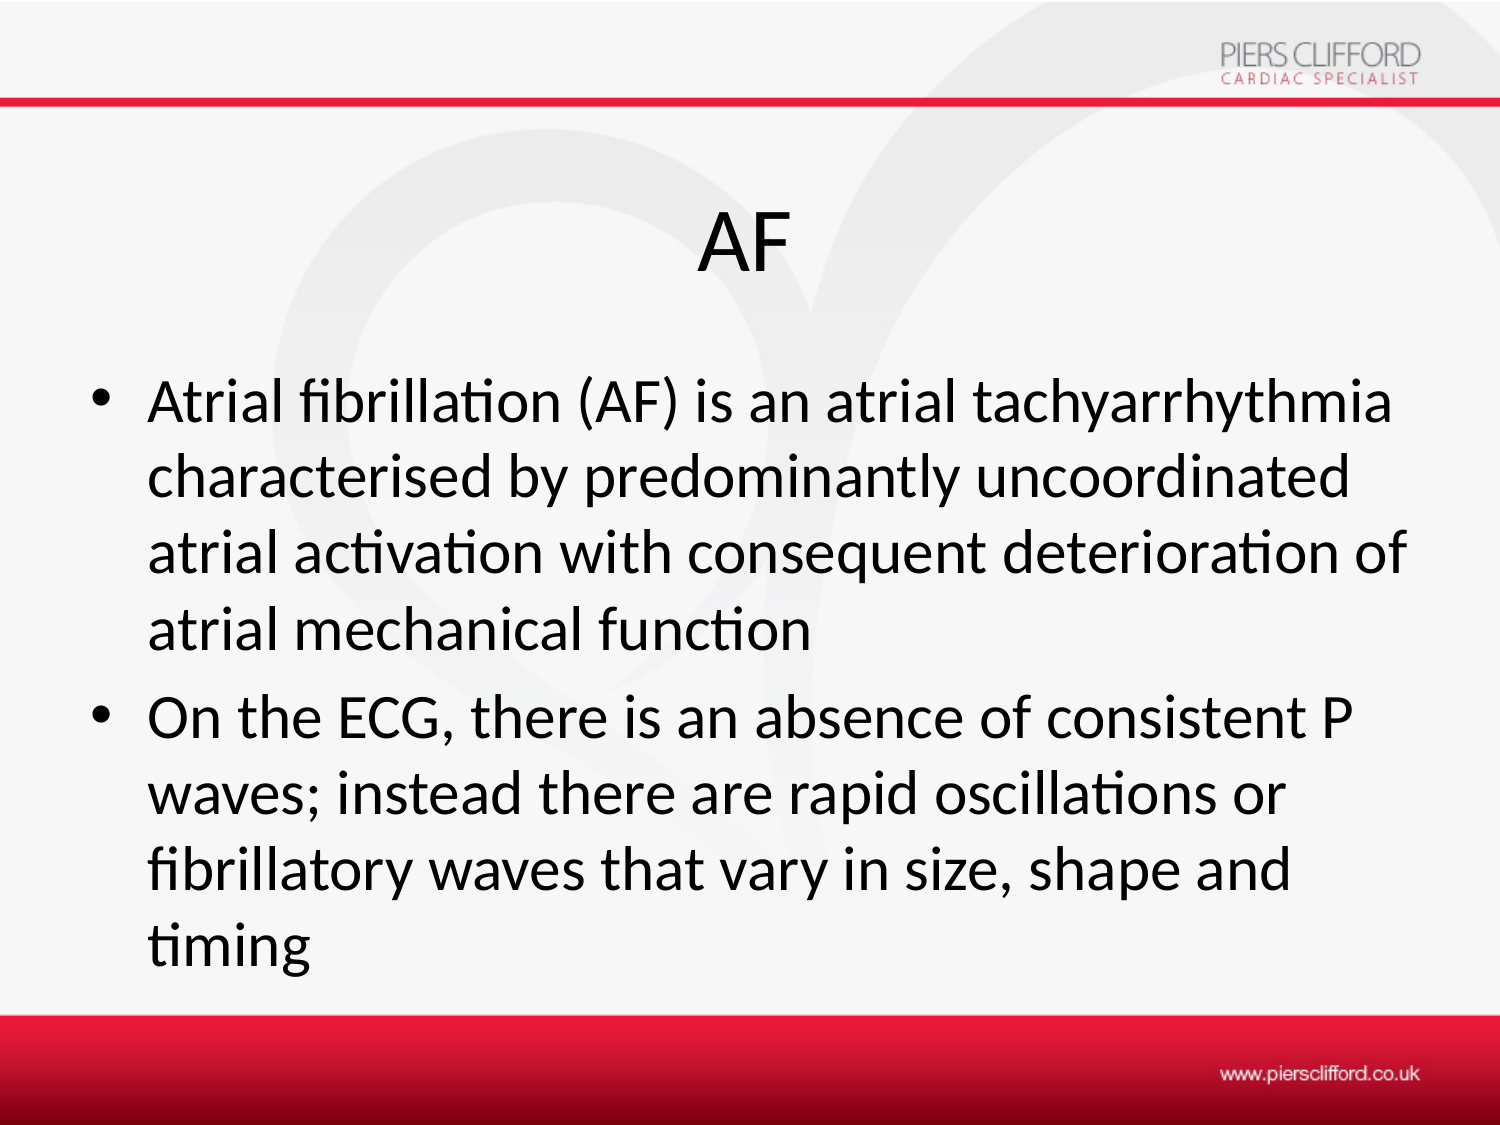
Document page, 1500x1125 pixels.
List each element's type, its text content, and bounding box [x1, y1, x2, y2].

list Atrial fibrillation (AF) is an atrial tachyarrhythmia characterised by predominantly uncoordinated atrial activation with consequent deterioration of atrial mechanical function On the ECG, there is an absence of consistent P waves; instead there are rapid oscillations or fibrillatory waves that vary in size, shape and timing [74, 262, 1426, 1006]
picture [0, 2, 1500, 1125]
title AF [70, 140, 1421, 329]
